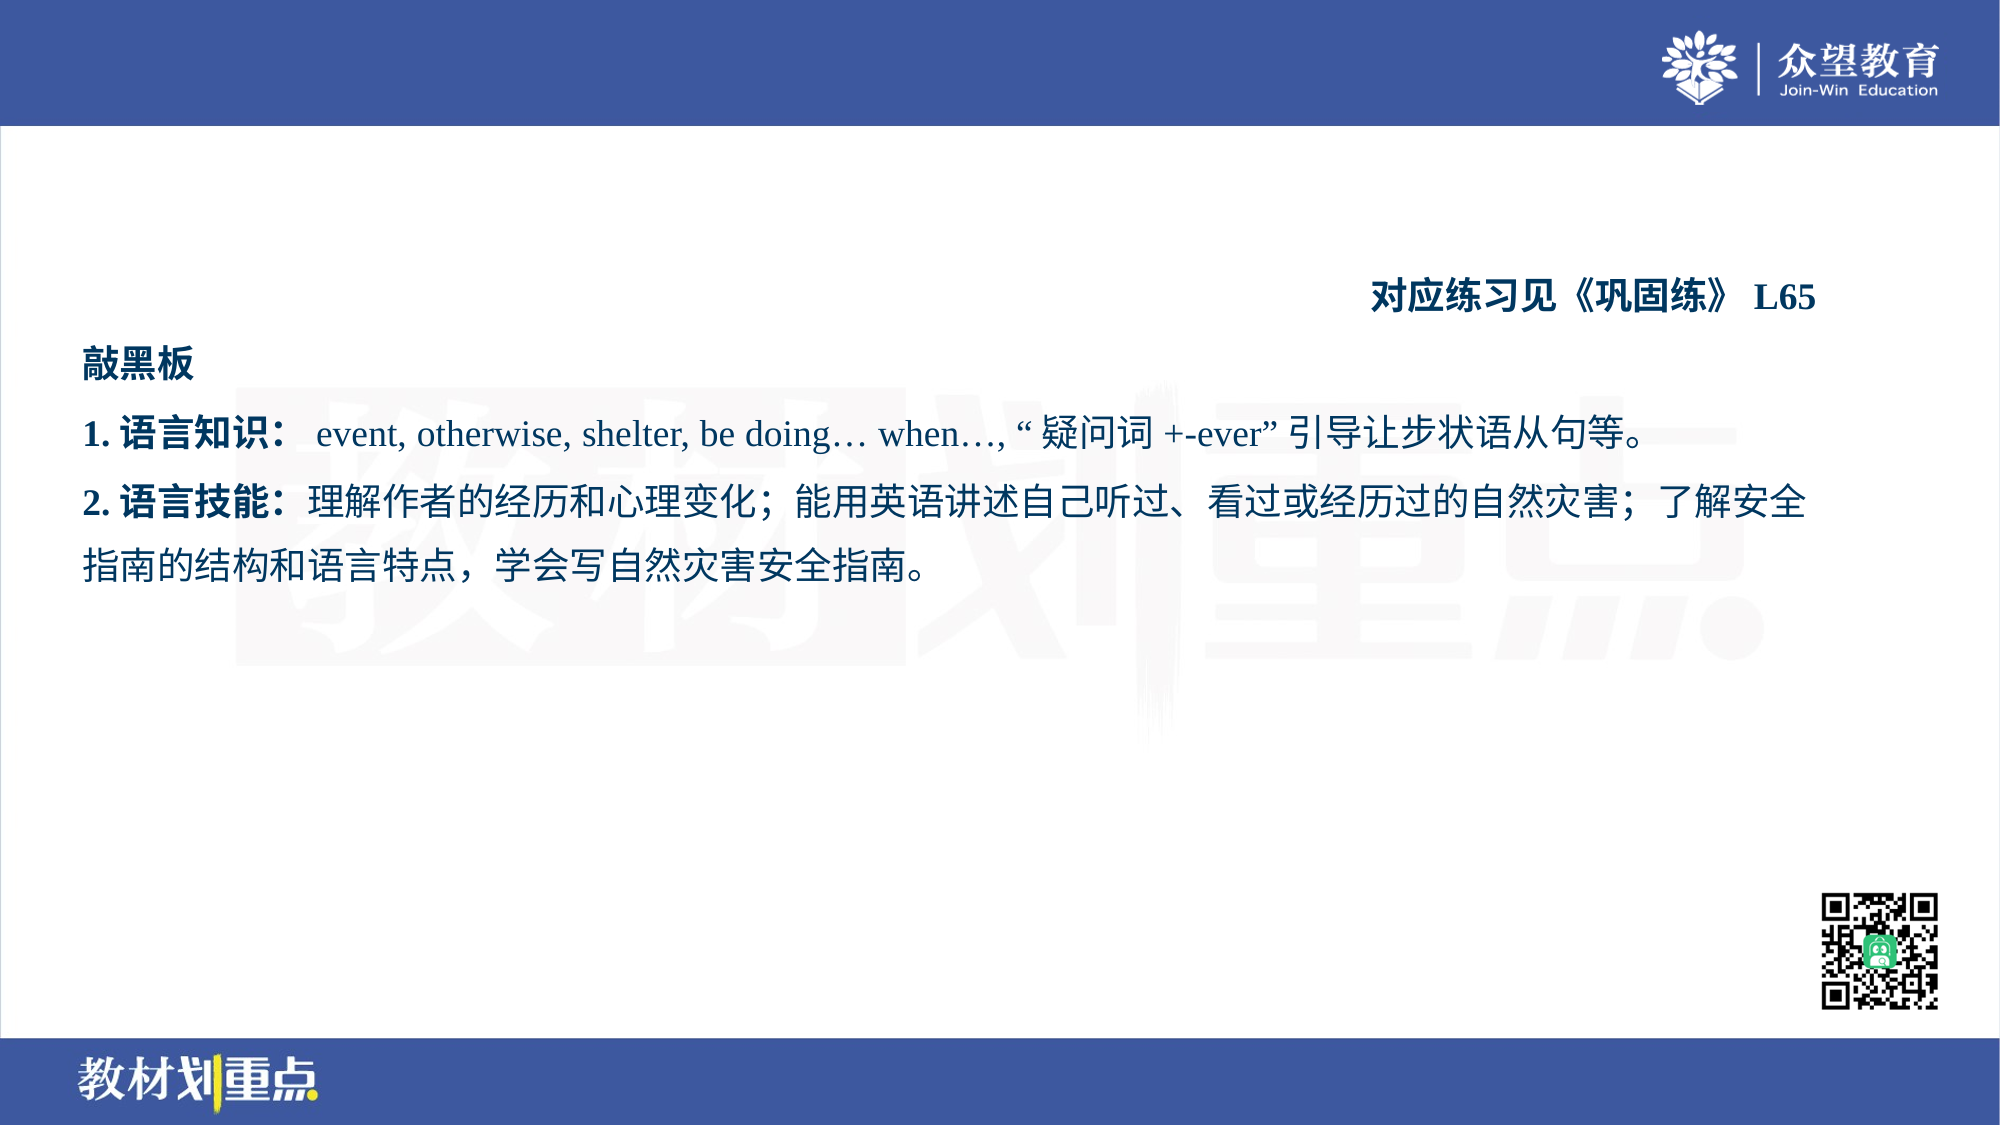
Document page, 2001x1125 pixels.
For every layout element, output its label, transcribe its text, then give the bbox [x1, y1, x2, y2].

text_box 对应练习见《巩固练》L65 敲黑板 1.语言知识：event, otherwise, shelter, be doing… when…, “疑问词+-ever”引导让步状语从句等。 2.语言技能：理解作者的经历和心理变化；能用英语讲述自己听过、看过或经历过的自然灾害；了解安全 指南的结构和语言特点，学会写自然灾害安全指南。 [82, 248, 1817, 582]
picture [0, 0, 2000, 1125]
